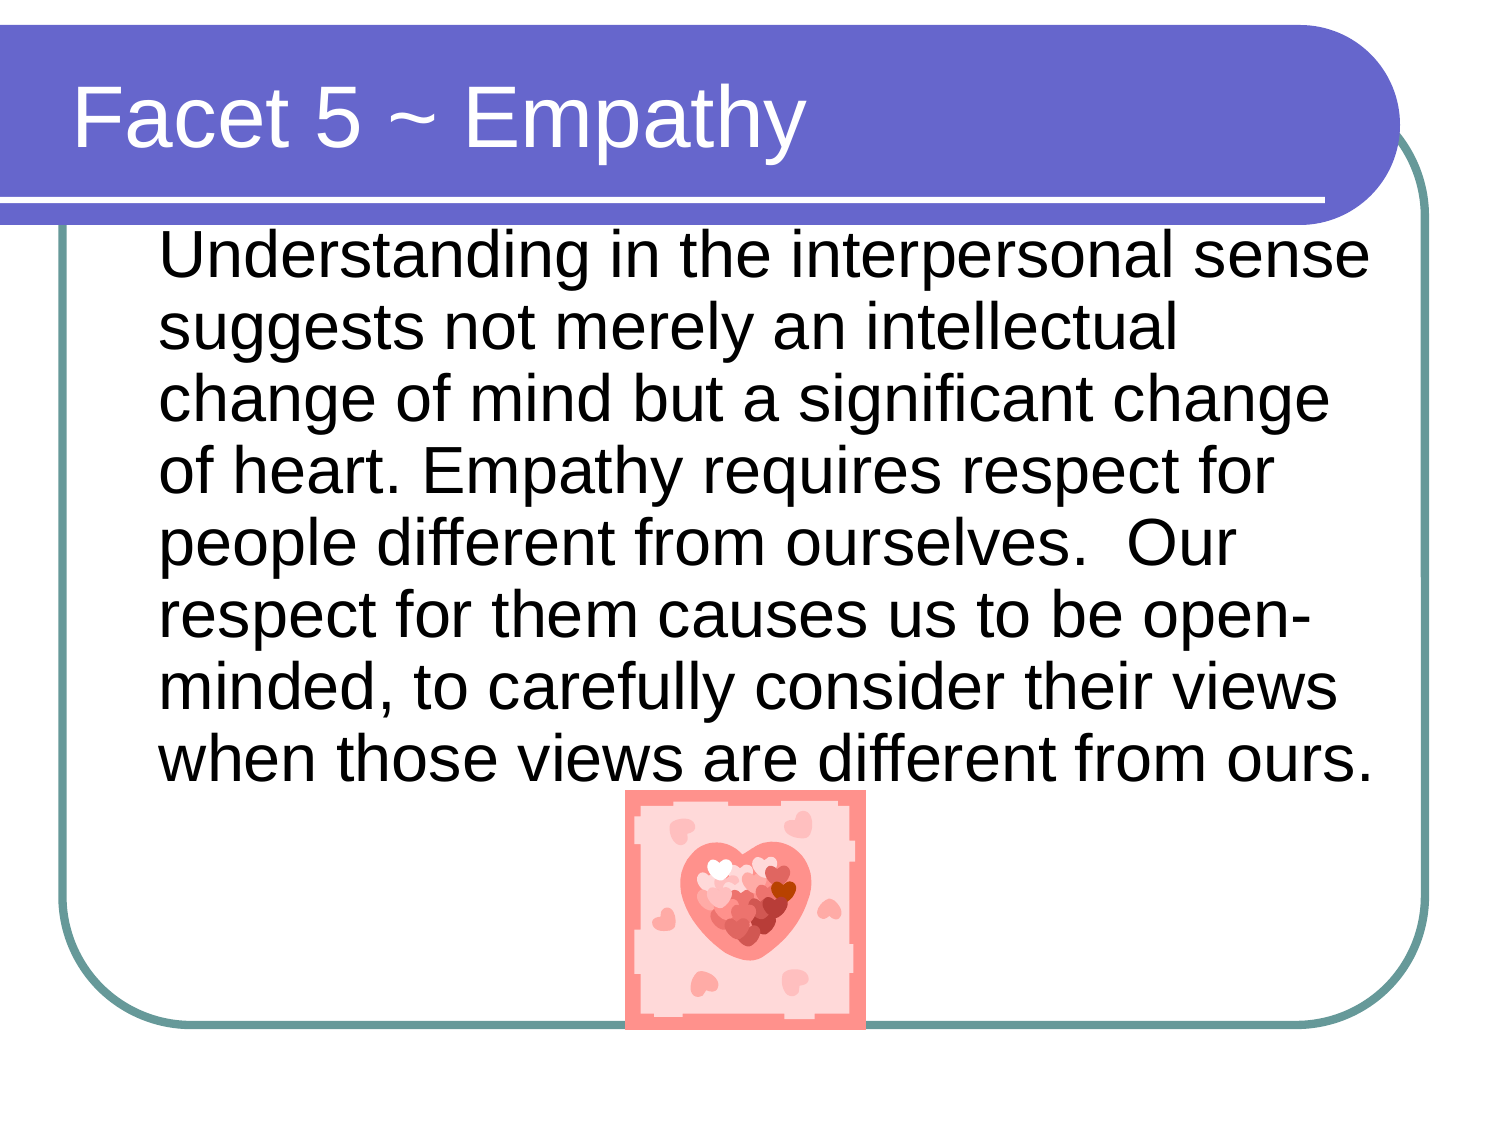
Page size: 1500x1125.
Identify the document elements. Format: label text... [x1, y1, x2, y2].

list Understanding in the interpersonal sense suggests not merely an intellectual change of mind but a significant change of heart. Empathy requires respect for people different from ourselves. Our respect for them causes us to be open-minded, to carefully consider their views when those views are different from ours. [87, 212, 1413, 1076]
title Facet 5 ~ Empathy [31, 37, 1348, 188]
picture [624, 787, 869, 1033]
